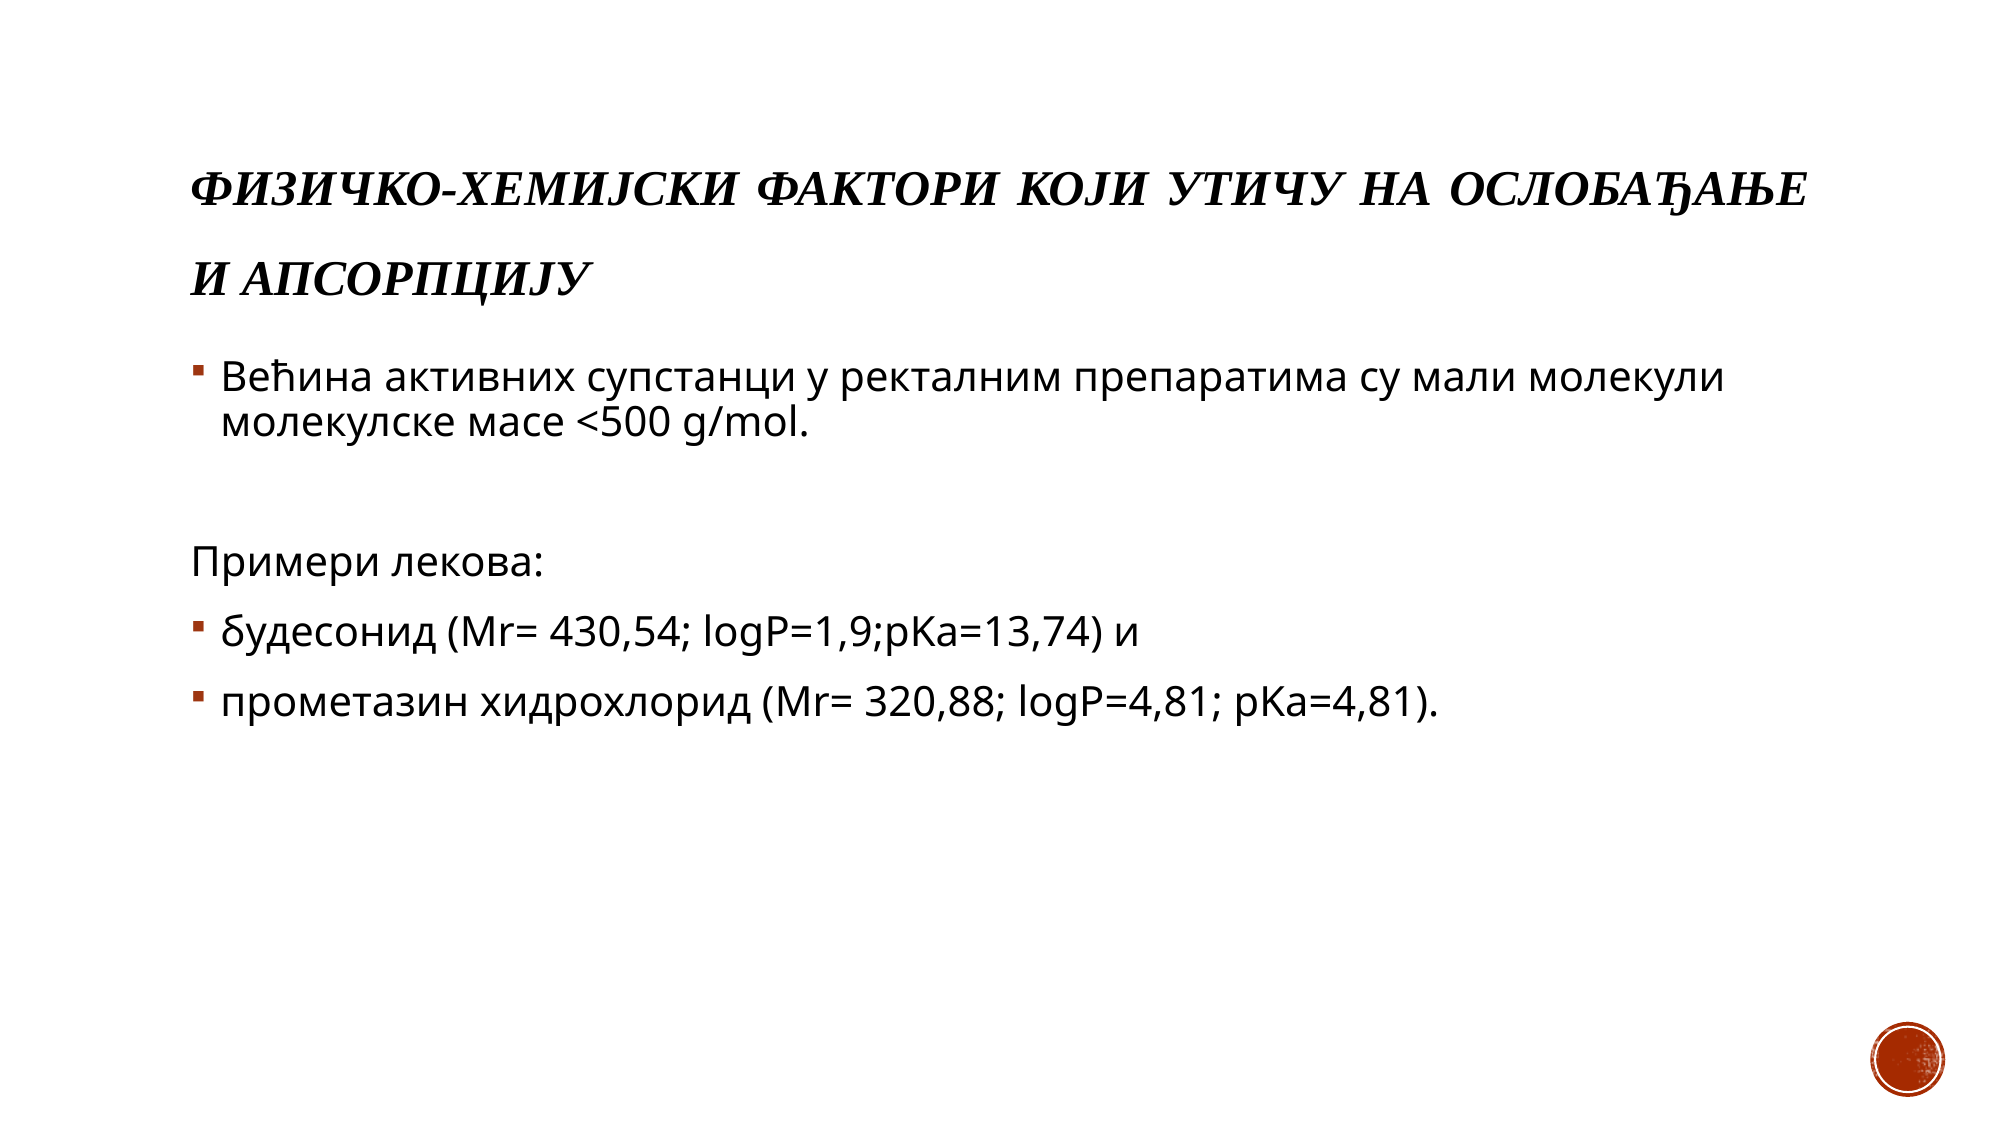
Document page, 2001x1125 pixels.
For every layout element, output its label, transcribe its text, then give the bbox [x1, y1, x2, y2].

title Физичко-хемијски фактори који утичу на ослобађање и апсорпцију [175, 83, 1826, 348]
list Већина активних супстанци у ректалним препаратима су мали молекули молекулске масе <500 g/mol. Примери лекова: будесонид (Mr= 430,54; logP=1,9;pKa=13,74) и прометазин хидрохлорид (Mr= 320,88; logP=4,81; pKa=4,81). [175, 348, 1826, 1013]
